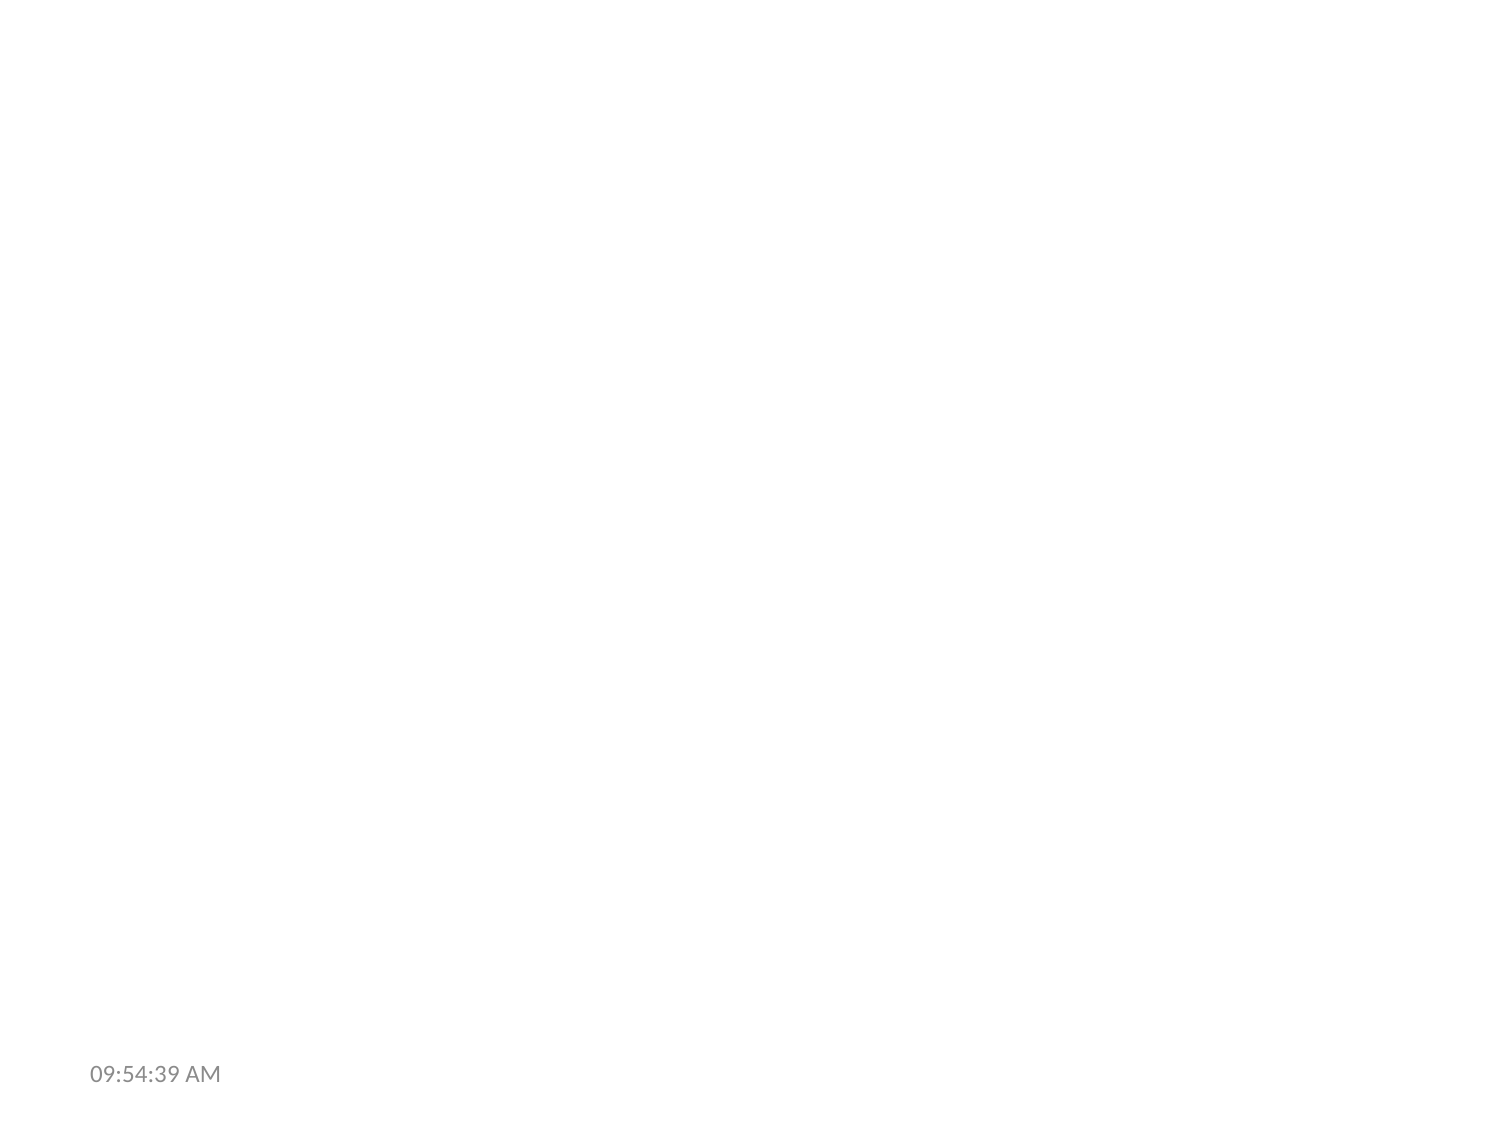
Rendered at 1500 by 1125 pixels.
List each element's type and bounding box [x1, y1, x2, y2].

slide_number [75, 1042, 425, 1103]
